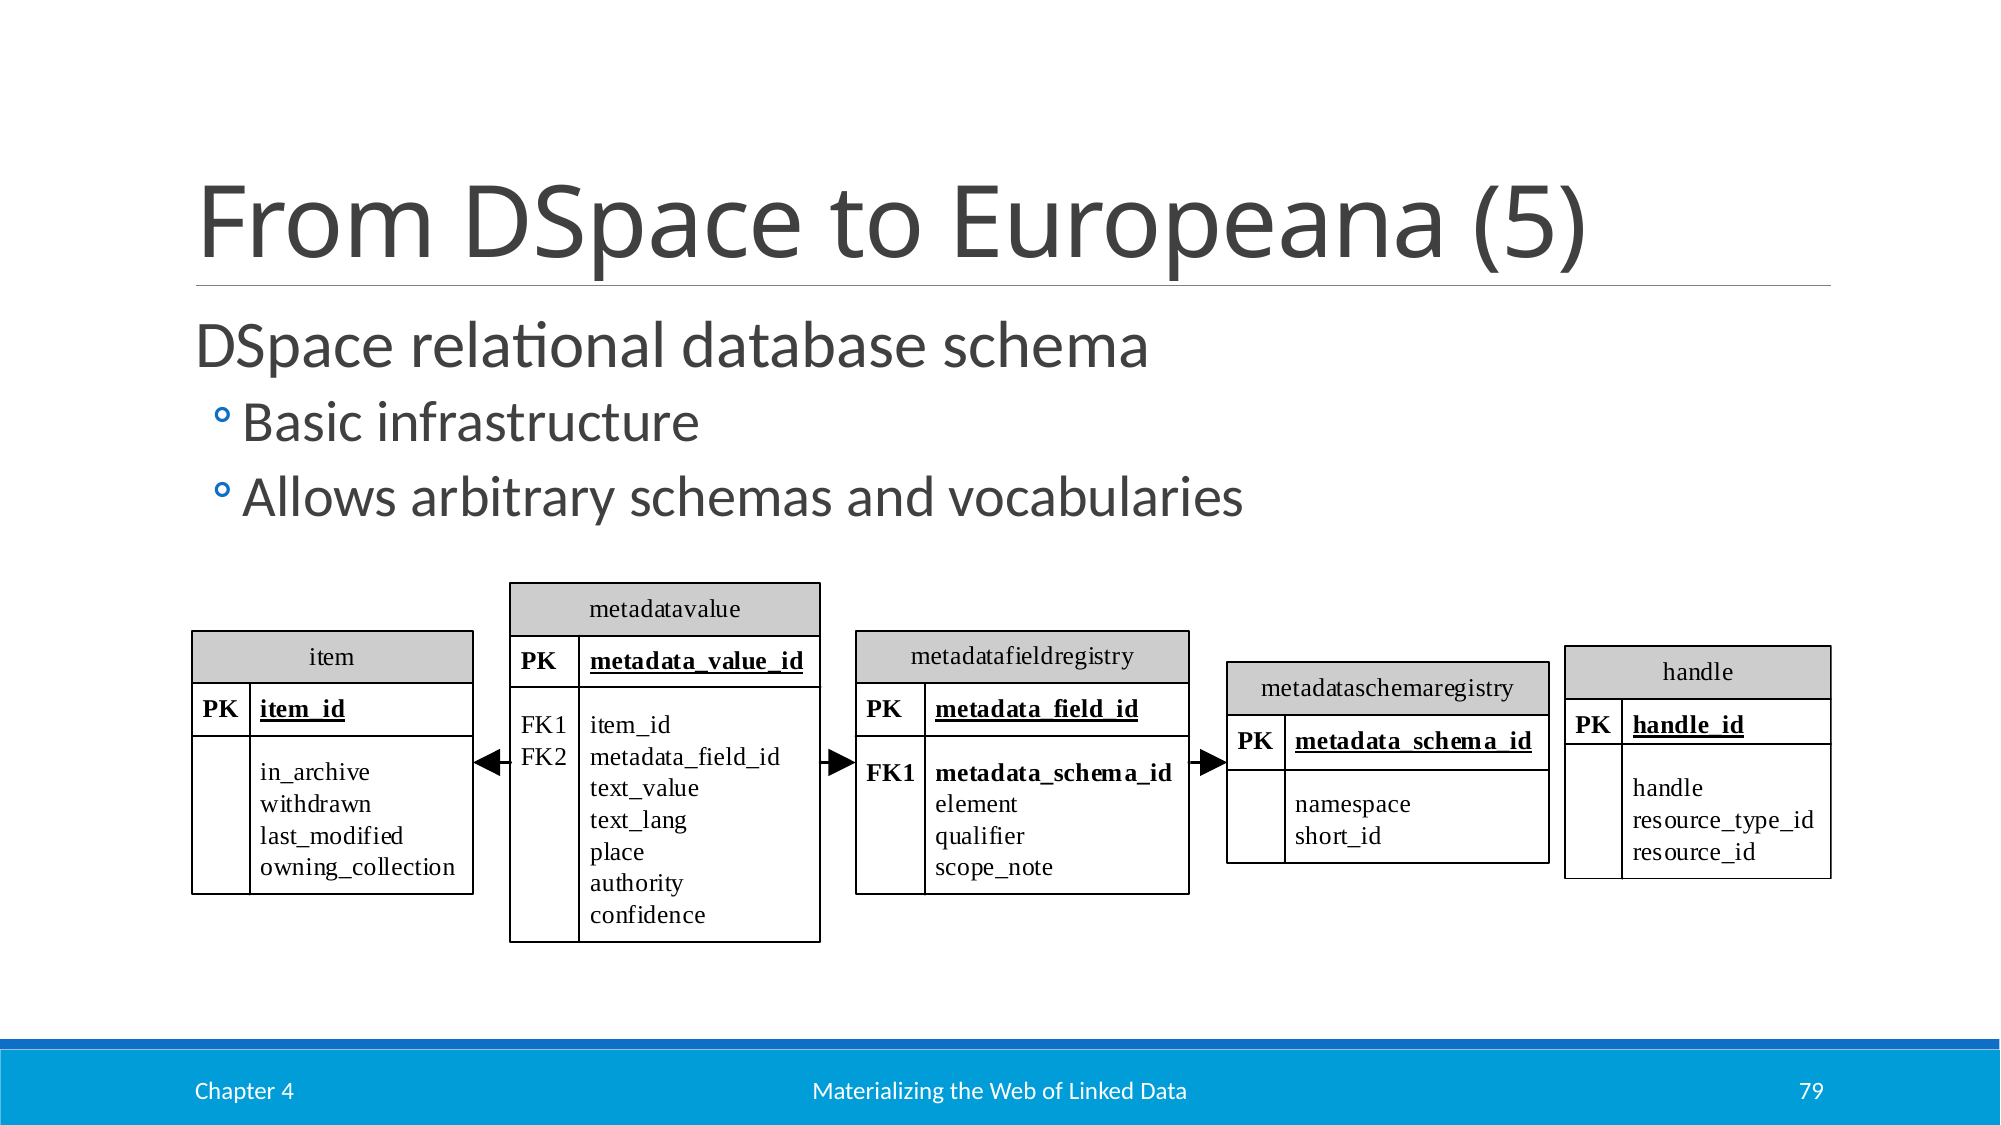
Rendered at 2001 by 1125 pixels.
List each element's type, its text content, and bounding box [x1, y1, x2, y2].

picture [186, 578, 1833, 944]
slide_number 79 [1624, 1059, 1840, 1120]
footer Materializing the Web of Linked Data [604, 1059, 1396, 1120]
title From DSpace to Europeana (5) [180, 47, 1830, 285]
slide_number Chapter 4 [180, 1059, 586, 1120]
list DSpace relational database schema Basic infrastructure Allows arbitrary schemas and vocabularies [180, 302, 1830, 963]
